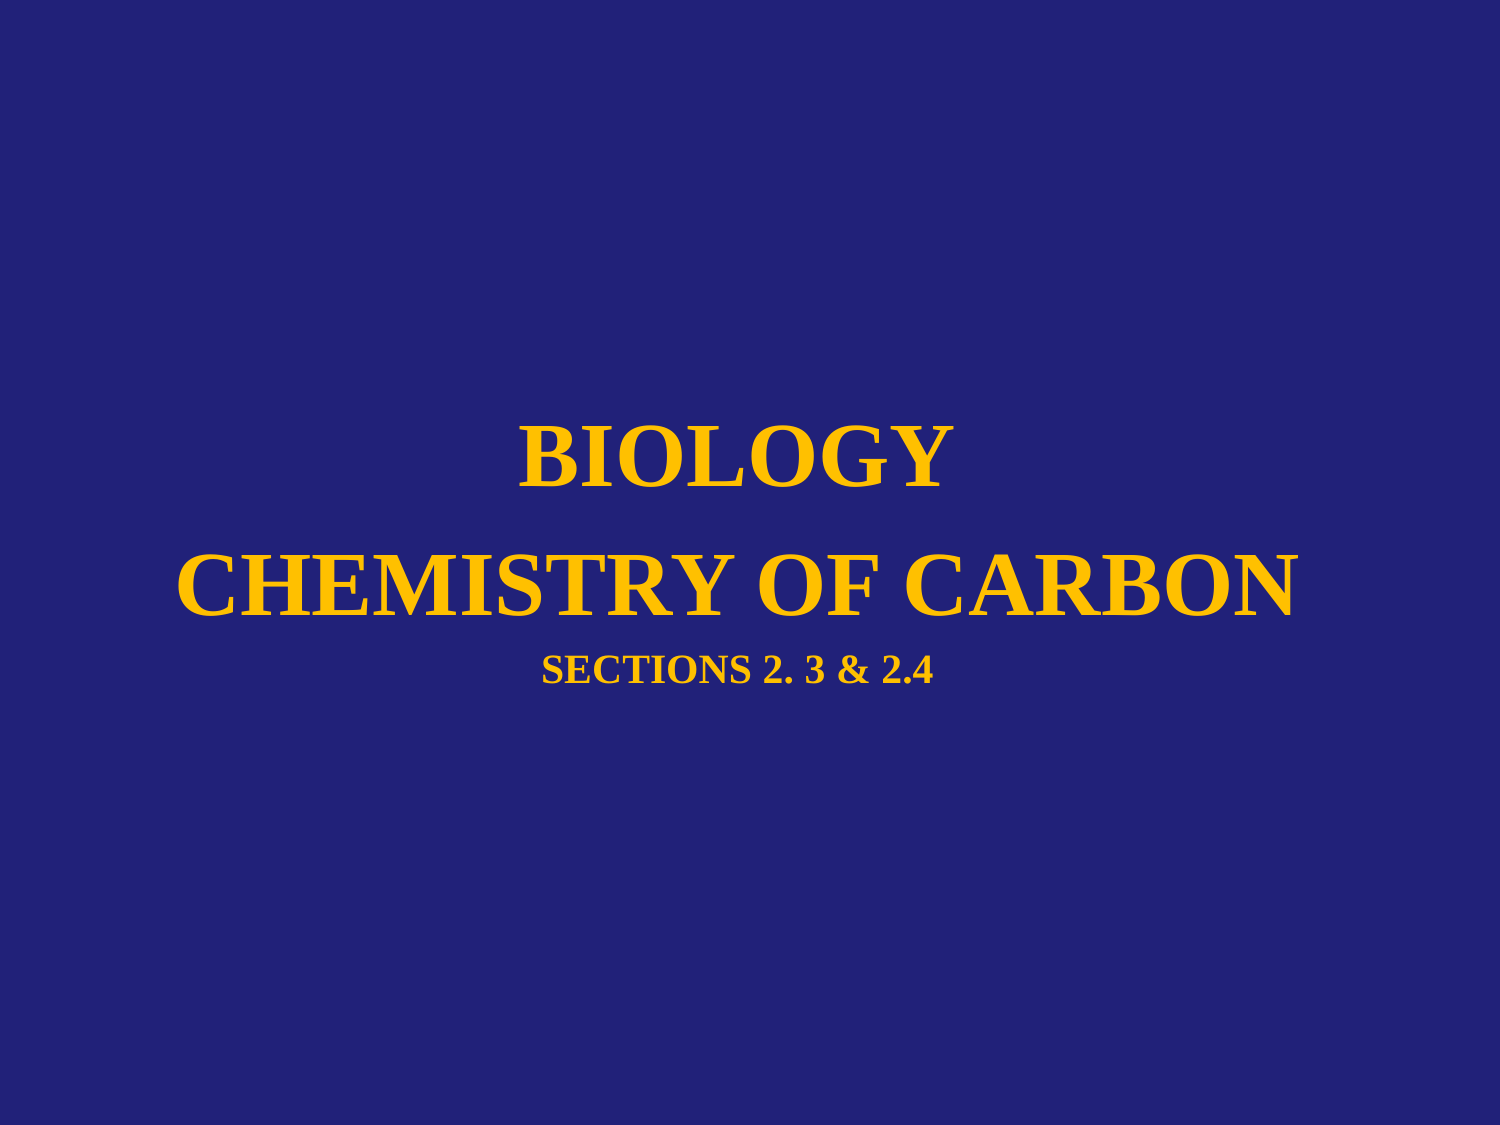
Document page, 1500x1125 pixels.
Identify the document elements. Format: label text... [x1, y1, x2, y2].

list BIOLOGY CHEMISTRY OF CARBON SECTIONS 2. 3 & 2.4 [62, 387, 1413, 713]
